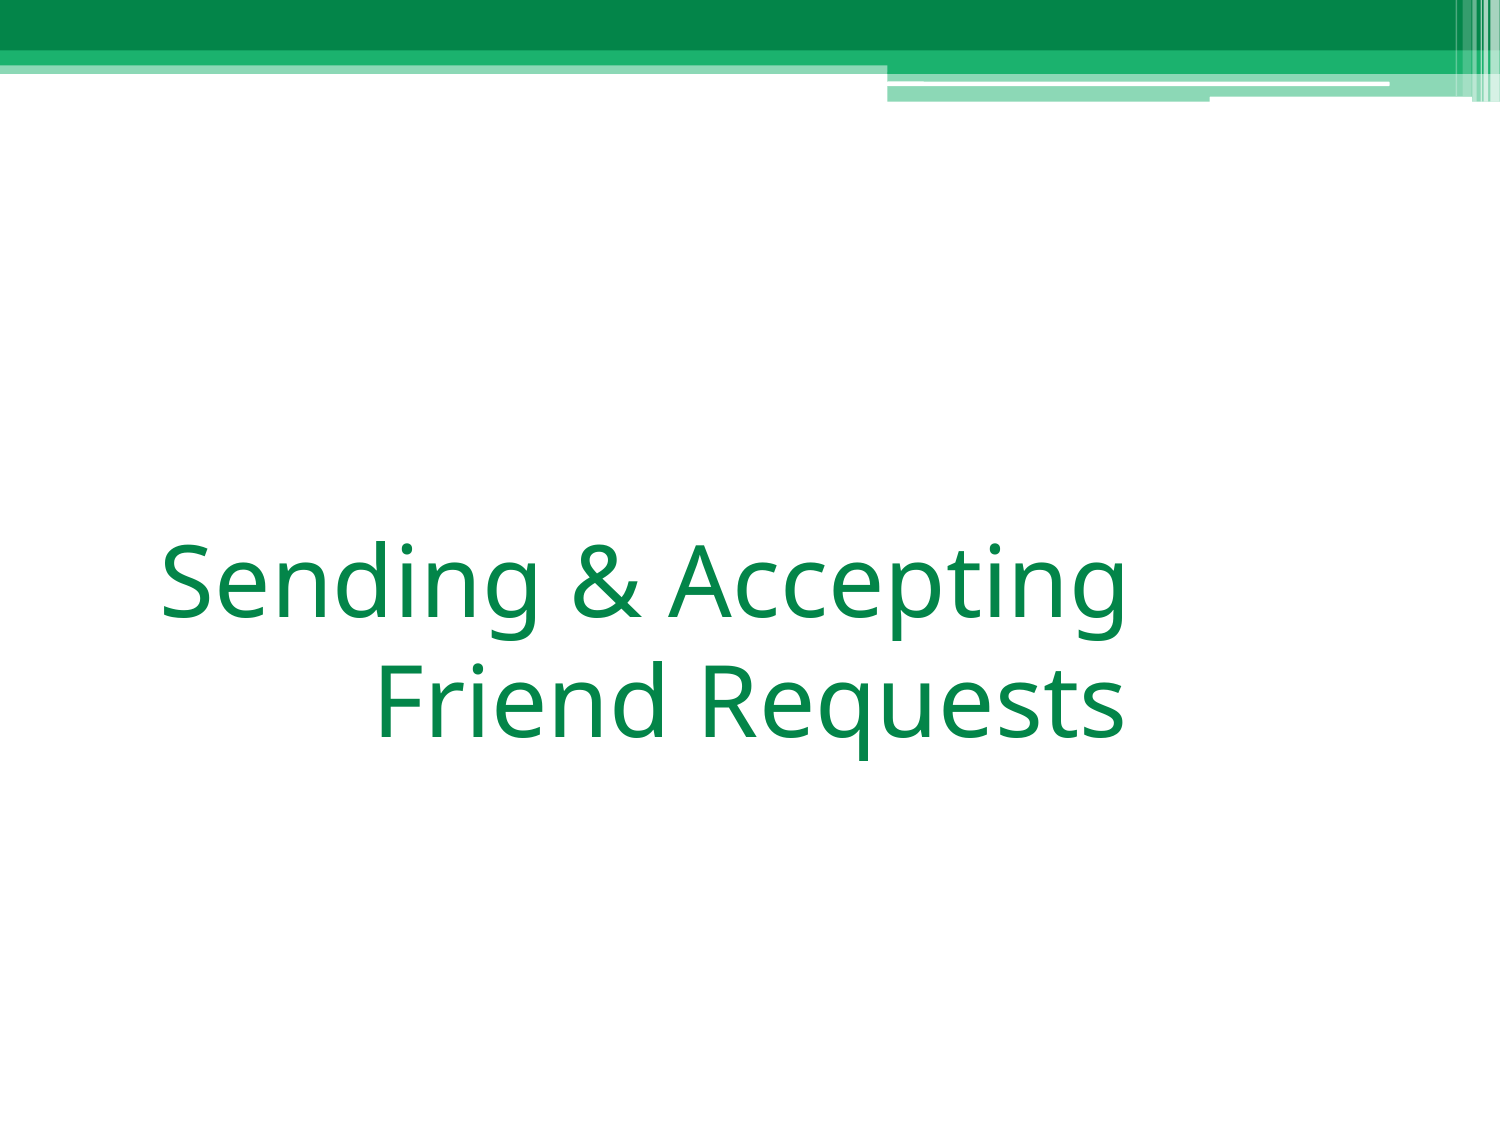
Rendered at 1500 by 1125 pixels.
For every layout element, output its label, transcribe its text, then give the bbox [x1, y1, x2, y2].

title Sending & Accepting Friend Requests [75, 500, 1425, 775]
